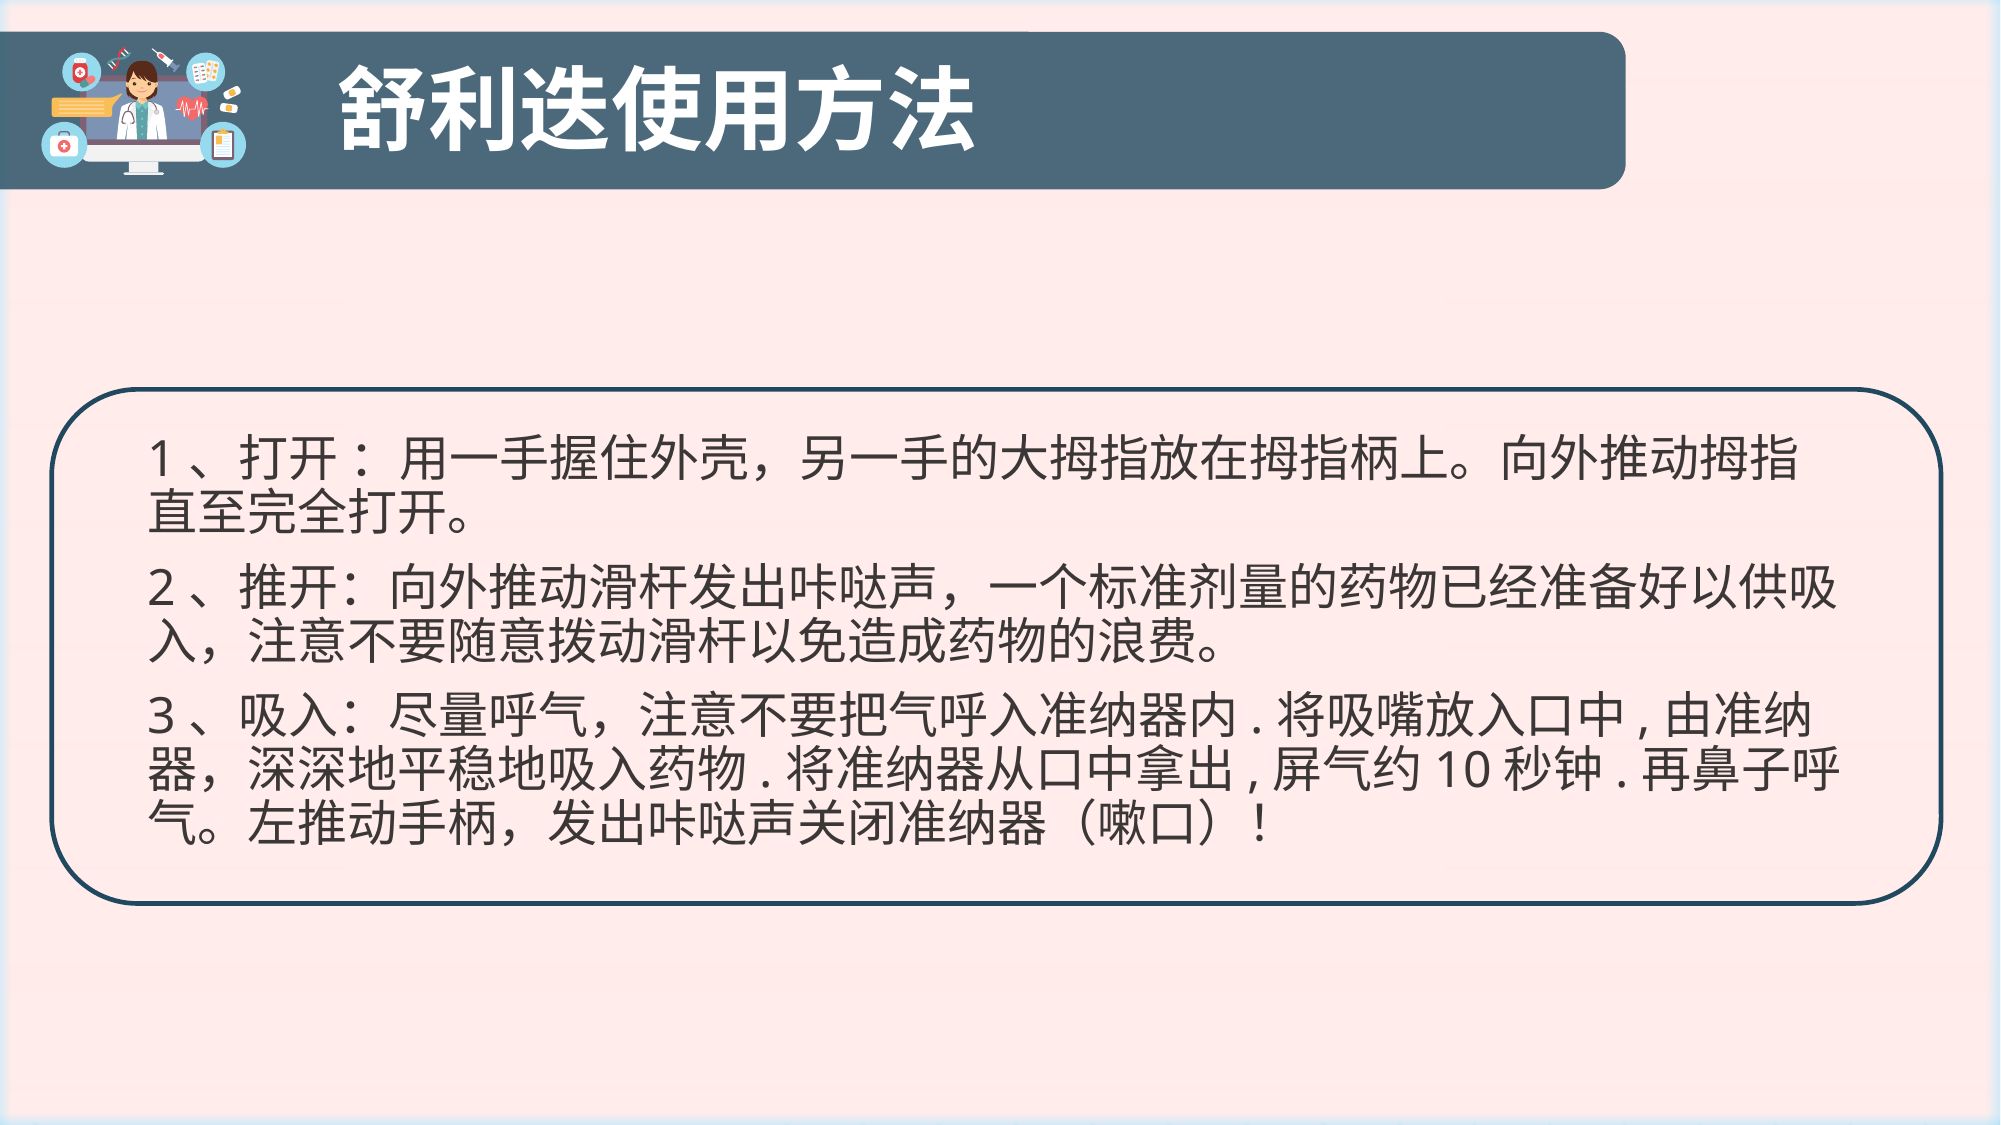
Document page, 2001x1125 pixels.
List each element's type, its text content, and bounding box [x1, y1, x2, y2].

text_box 1、打开 ：用一手握住外壳，另一手的大拇指放在拇指柄上。向外推动拇指直至完全打开。 2、推开：向外推动滑杆发出咔哒声，一个标准剂量的药物已经准备好以供吸入，注意不要随意拨动滑杆以免造成药物的浪费。 3、吸入：尽量呼气，注意不要把气呼入准纳器内.将吸嘴放入口中,由准纳器，深深地平稳地吸入药物.将准纳器从口中拿出,屏气约10秒钟.再鼻子呼气。左推动手柄，发出咔哒声关闭准纳器（嗽口）！ [132, 425, 1858, 892]
text_box [0, 0, 2000, 1125]
text_box [3, 1, 1995, 1120]
text_box [50, 388, 1943, 905]
picture [9, 5, 1989, 1116]
text_box 舒利迭使用方法 [321, 44, 1034, 170]
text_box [41, 46, 246, 175]
text_box [0, 30, 1627, 191]
